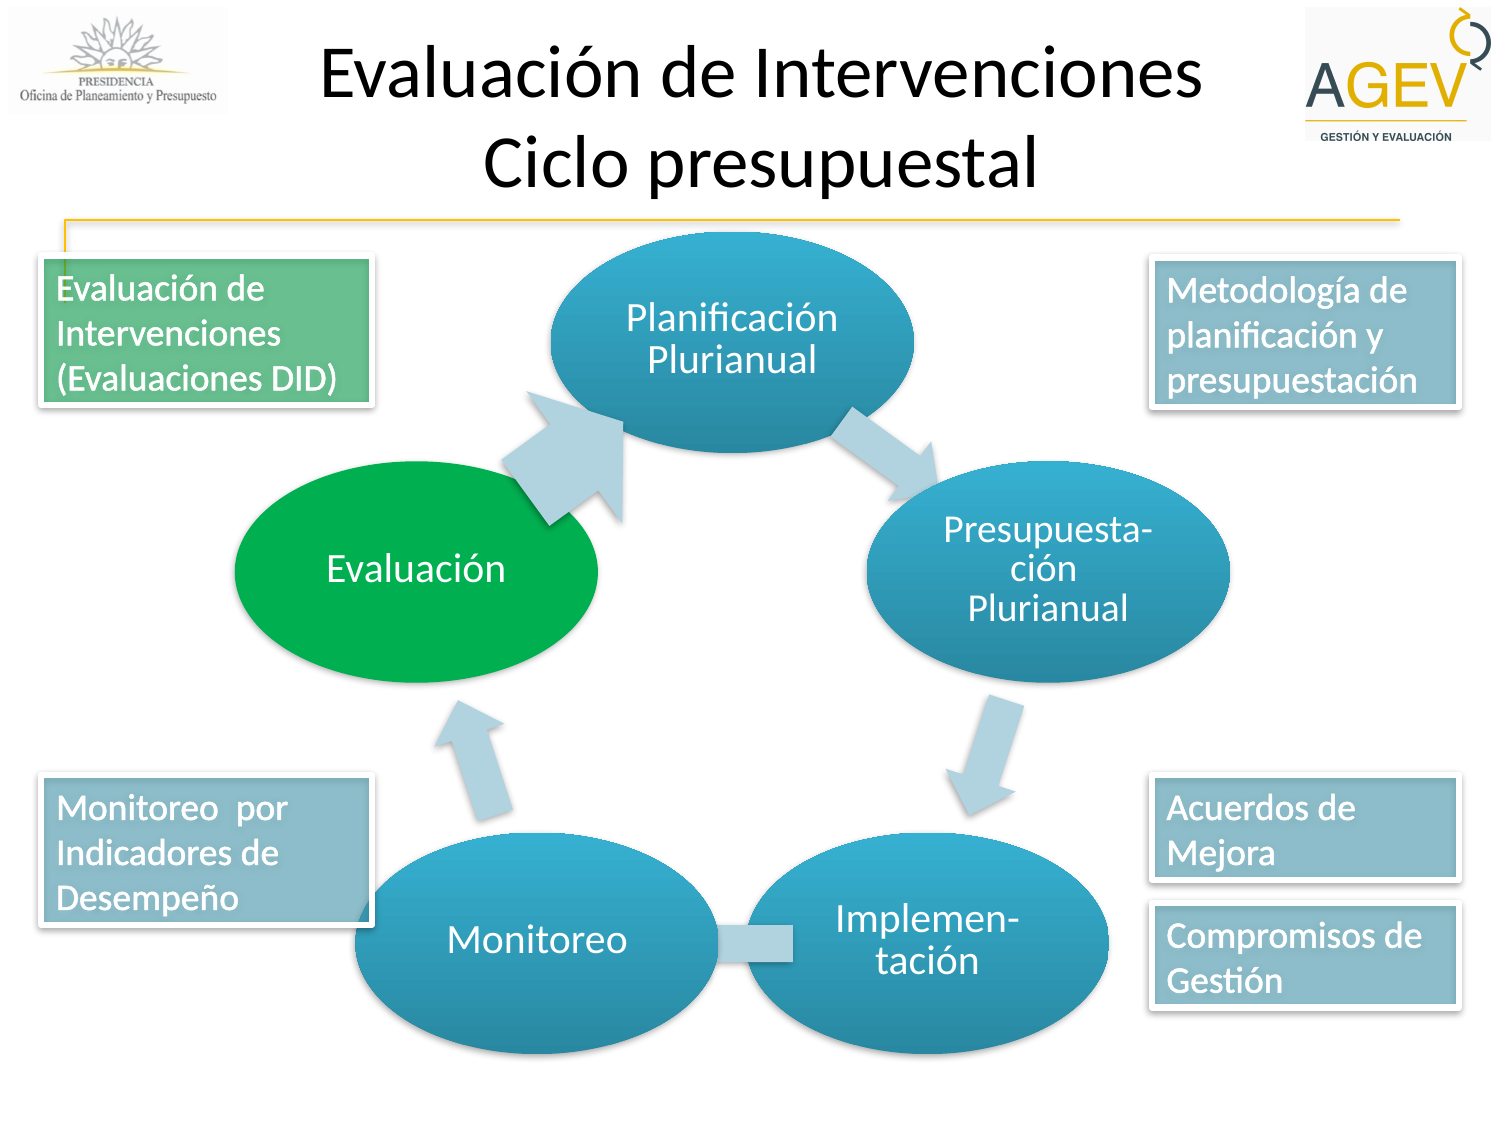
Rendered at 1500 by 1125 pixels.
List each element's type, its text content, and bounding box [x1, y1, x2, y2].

picture [8, 7, 228, 114]
title Evaluación de Intervenciones Ciclo presupuestal [241, 18, 1282, 207]
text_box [5, 231, 1459, 1118]
picture [1305, 7, 1491, 141]
